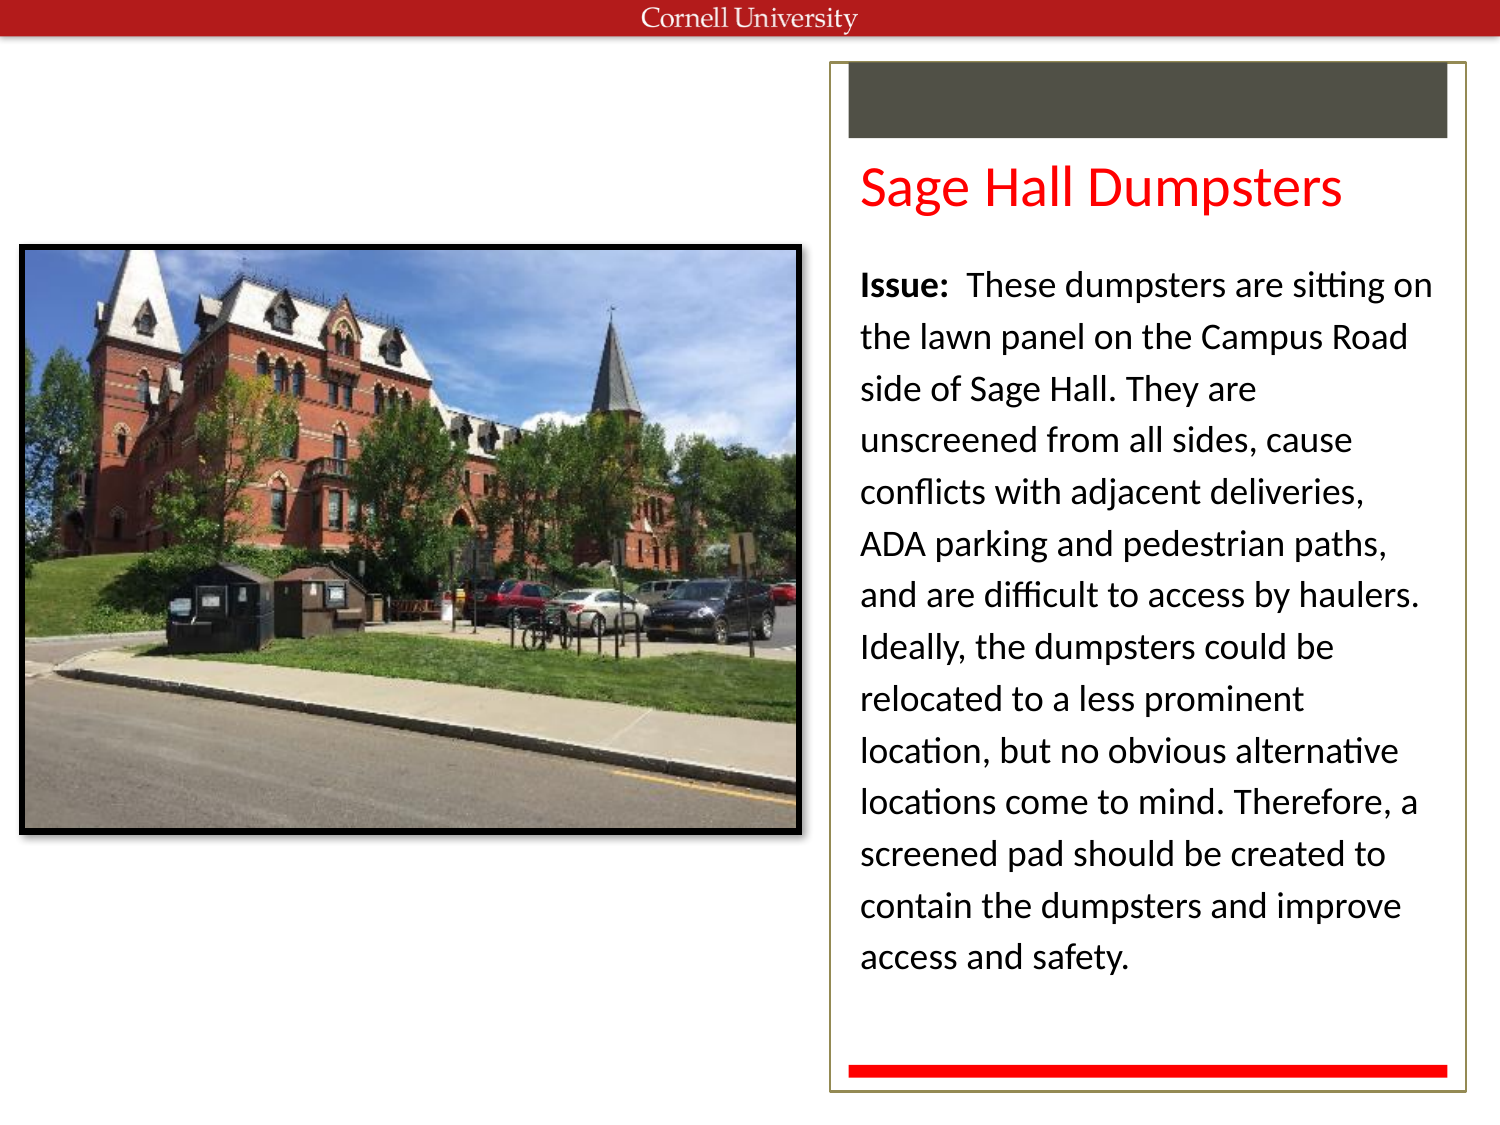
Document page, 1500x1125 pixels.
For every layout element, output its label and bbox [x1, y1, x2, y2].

picture [635, 0, 858, 60]
text_box [829, 62, 1467, 1092]
picture [24, 249, 797, 829]
